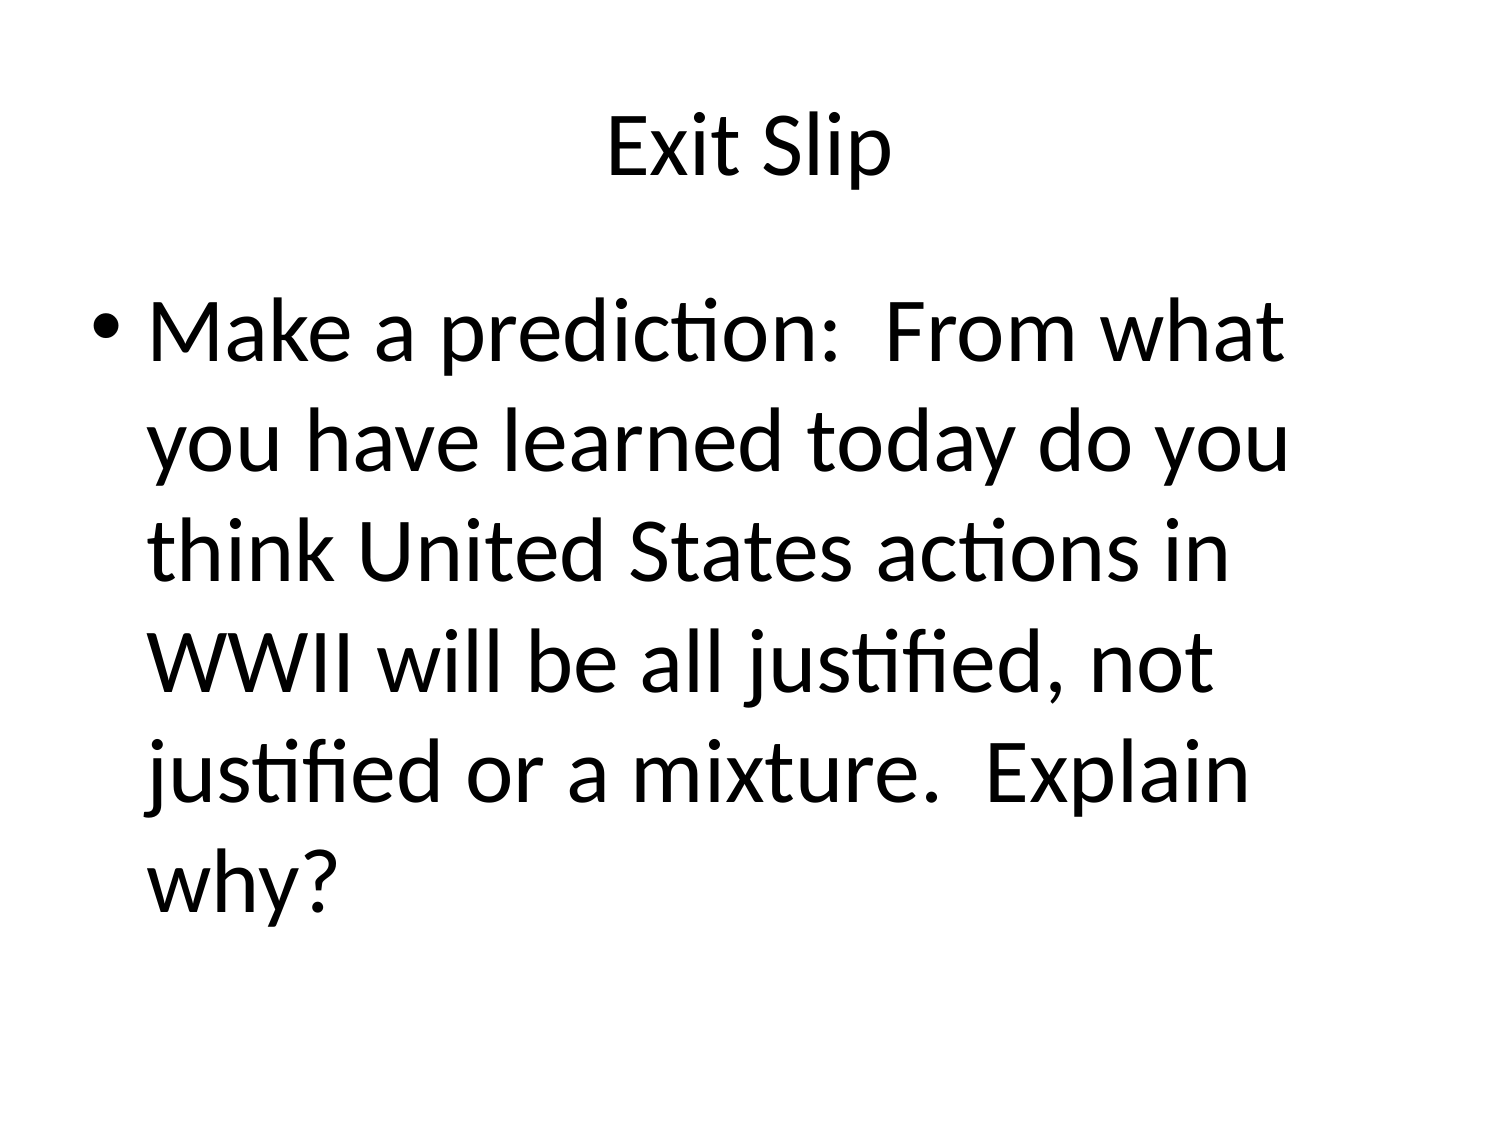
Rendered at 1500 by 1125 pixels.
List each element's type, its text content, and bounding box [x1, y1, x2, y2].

title Exit Slip [75, 45, 1425, 233]
list Make a prediction: From what you have learned today do you think United States actions in WWII will be all justified, not justified or a mixture. Explain why? [75, 262, 1425, 1005]
